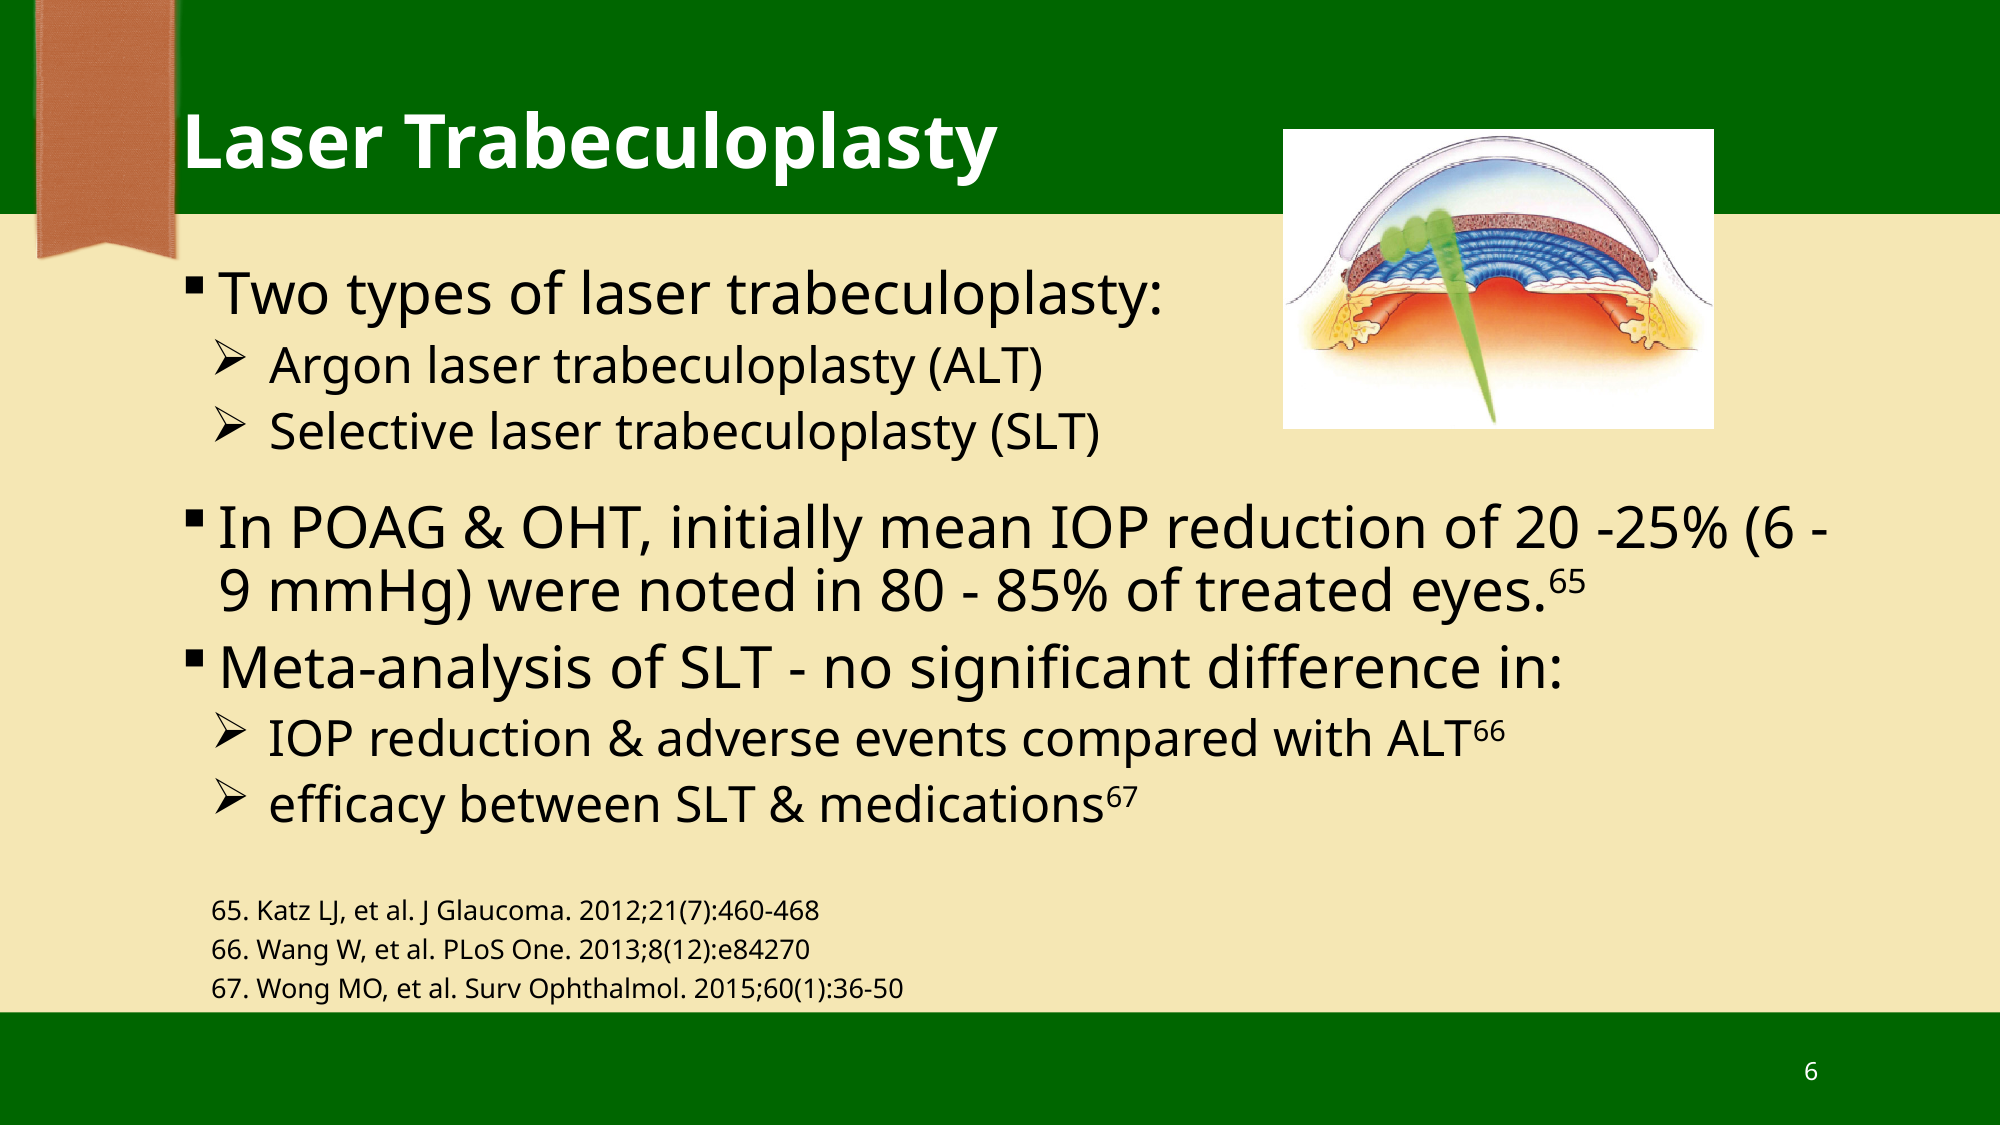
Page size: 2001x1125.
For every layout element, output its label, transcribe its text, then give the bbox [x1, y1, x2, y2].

slide_number 6 [1518, 1042, 1819, 1103]
picture [1283, 129, 1714, 429]
list Two types of laser trabeculoplasty: Argon laser trabeculoplasty (ALT) Selective laser trabeculoplasty (SLT) In POAG & OHT, initially mean IOP reduction of 20 -25% (6 - 9 mmHg) were noted in 80 - 85% of treated eyes.65 Meta-analysis of SLT - no significant difference in: IOP reduction & adverse events compared with ALT66 efficacy between SLT & medications67 65. Katz LJ, et al. J Glaucoma. 2012;21(7):460-468 66. Wang W, et al. PLoS One. 2013;8(12):e84270 67. Wong MO, et al. Surv Ophthalmol. 2015;60(1):36-50 [181, 257, 1859, 1016]
title Laser Trabeculoplasty [181, 12, 1819, 193]
